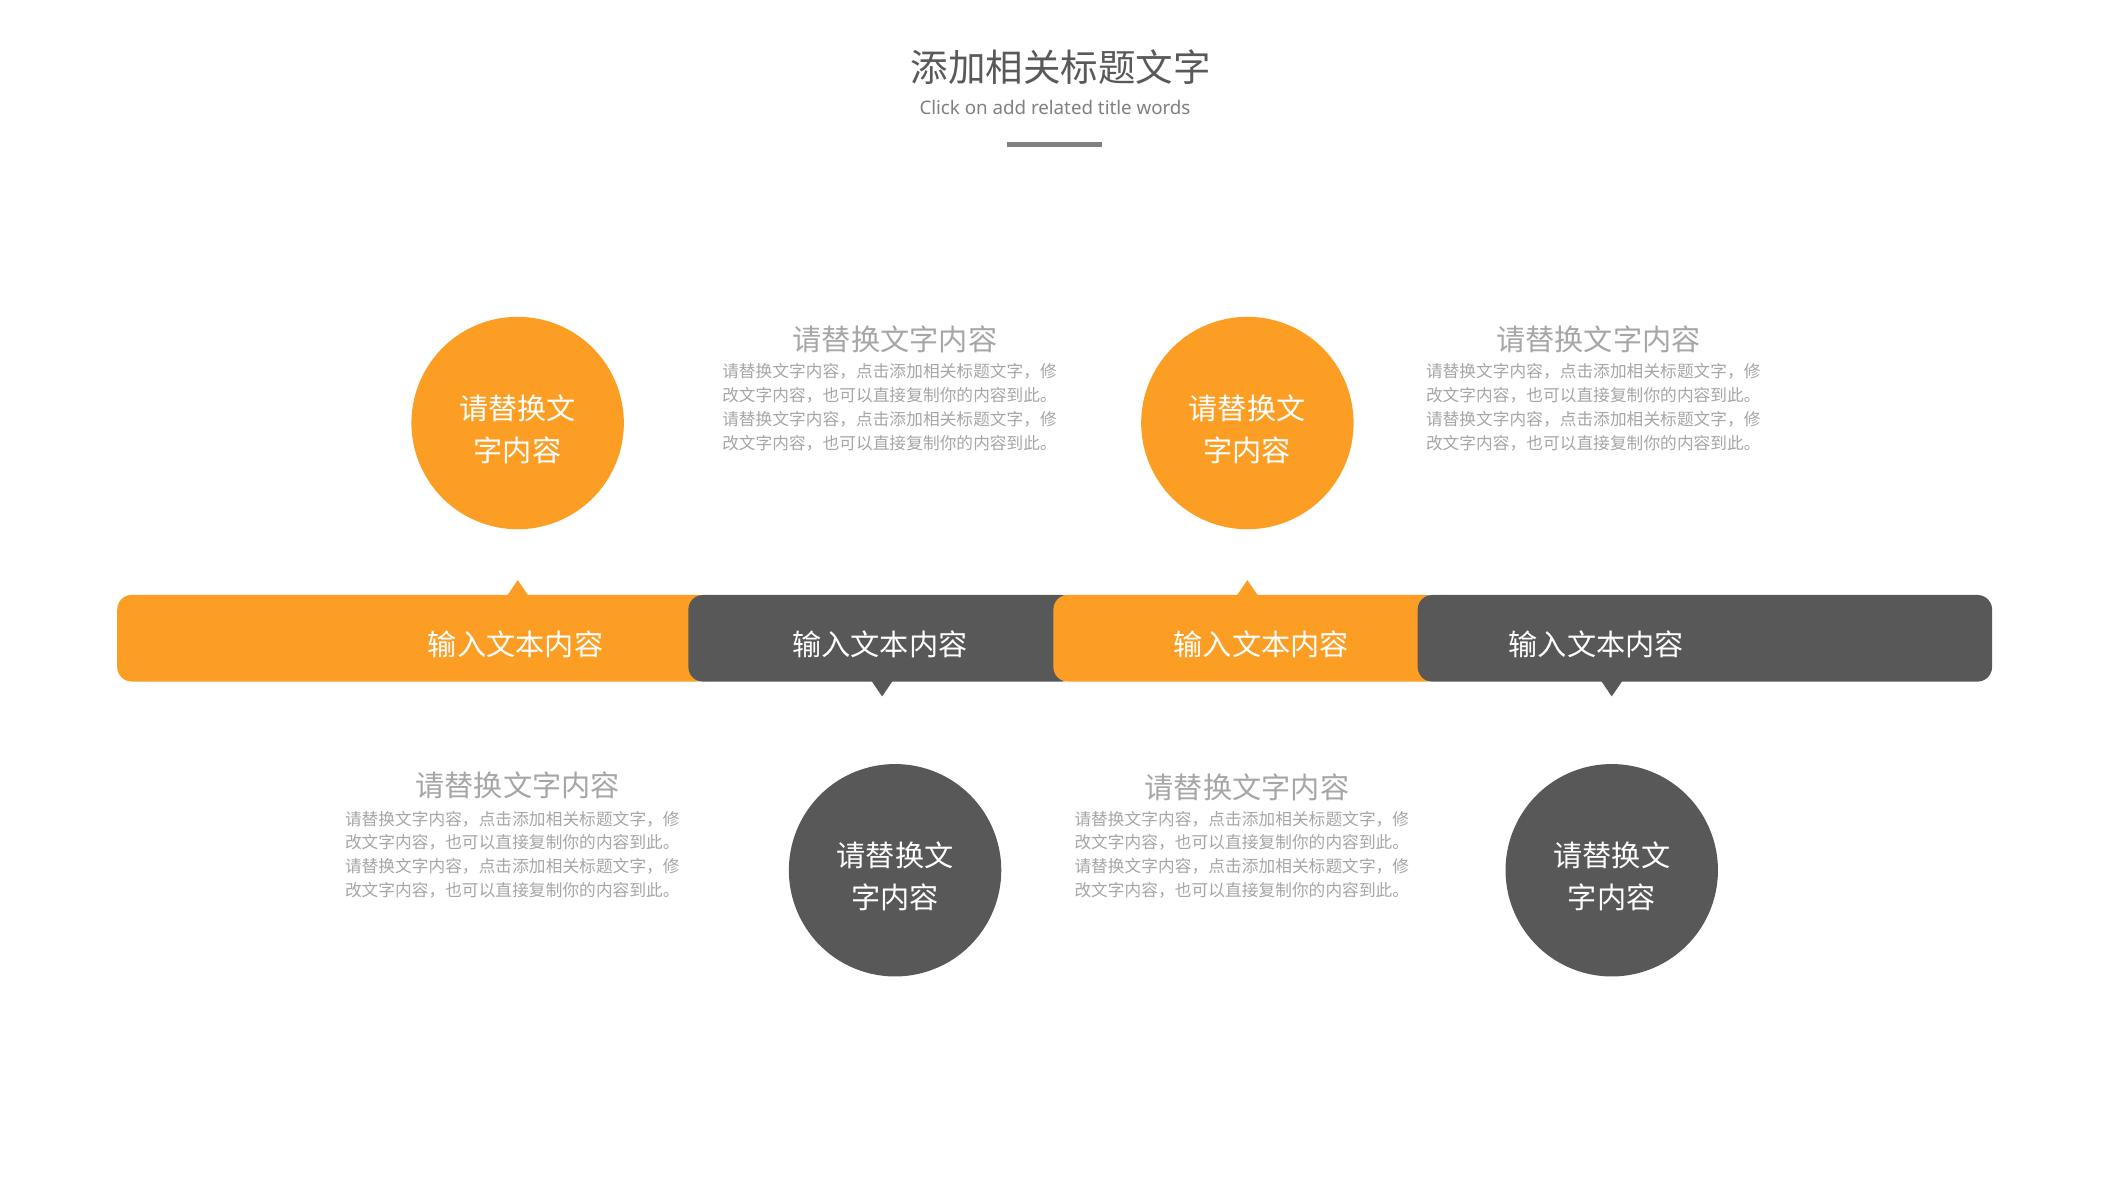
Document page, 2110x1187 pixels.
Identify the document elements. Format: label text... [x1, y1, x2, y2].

text_box 请替换文字内容 [1127, 762, 1367, 805]
text_box 请替换文字内容 [775, 314, 1015, 357]
text_box 请替换文字内容 [1184, 383, 1310, 468]
text_box [1505, 764, 1718, 977]
text_box [411, 316, 624, 530]
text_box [1053, 580, 1442, 682]
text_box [117, 580, 712, 682]
text_box [1141, 316, 1354, 530]
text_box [1417, 594, 1993, 697]
text_box 请替换文字内容，点击添加相关标题文字，修改文字内容，也可以直接复制你的内容到此。请替换文字内容，点击添加相关标题文字，修改文字内容，也可以直接复制你的内容到此。 [1074, 804, 1420, 901]
text_box 请替换文字内容 [1478, 314, 1719, 357]
text_box 请替换文字内容 [398, 760, 638, 803]
text_box 请替换文字内容，点击添加相关标题文字，修改文字内容，也可以直接复制你的内容到此。请替换文字内容，点击添加相关标题文字，修改文字内容，也可以直接复制你的内容到此。 [1426, 357, 1772, 453]
text_box 请替换文字内容，点击添加相关标题文字，修改文字内容，也可以直接复制你的内容到此。请替换文字内容，点击添加相关标题文字，修改文字内容，也可以直接复制你的内容到此。 [722, 357, 1068, 453]
text_box 添加相关标题文字 [877, 37, 1245, 95]
text_box Click on add related title words [877, 89, 1232, 124]
text_box 请替换文字内容，点击添加相关标题文字，修改文字内容，也可以直接复制你的内容到此。请替换文字内容，点击添加相关标题文字，修改文字内容，也可以直接复制你的内容到此。 [345, 804, 691, 901]
text_box [788, 764, 1002, 977]
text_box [688, 594, 1076, 697]
text_box 请替换文字内容 [832, 830, 958, 915]
text_box 请替换文字内容 [1549, 830, 1675, 915]
text_box 请替换文字内容 [455, 383, 581, 468]
